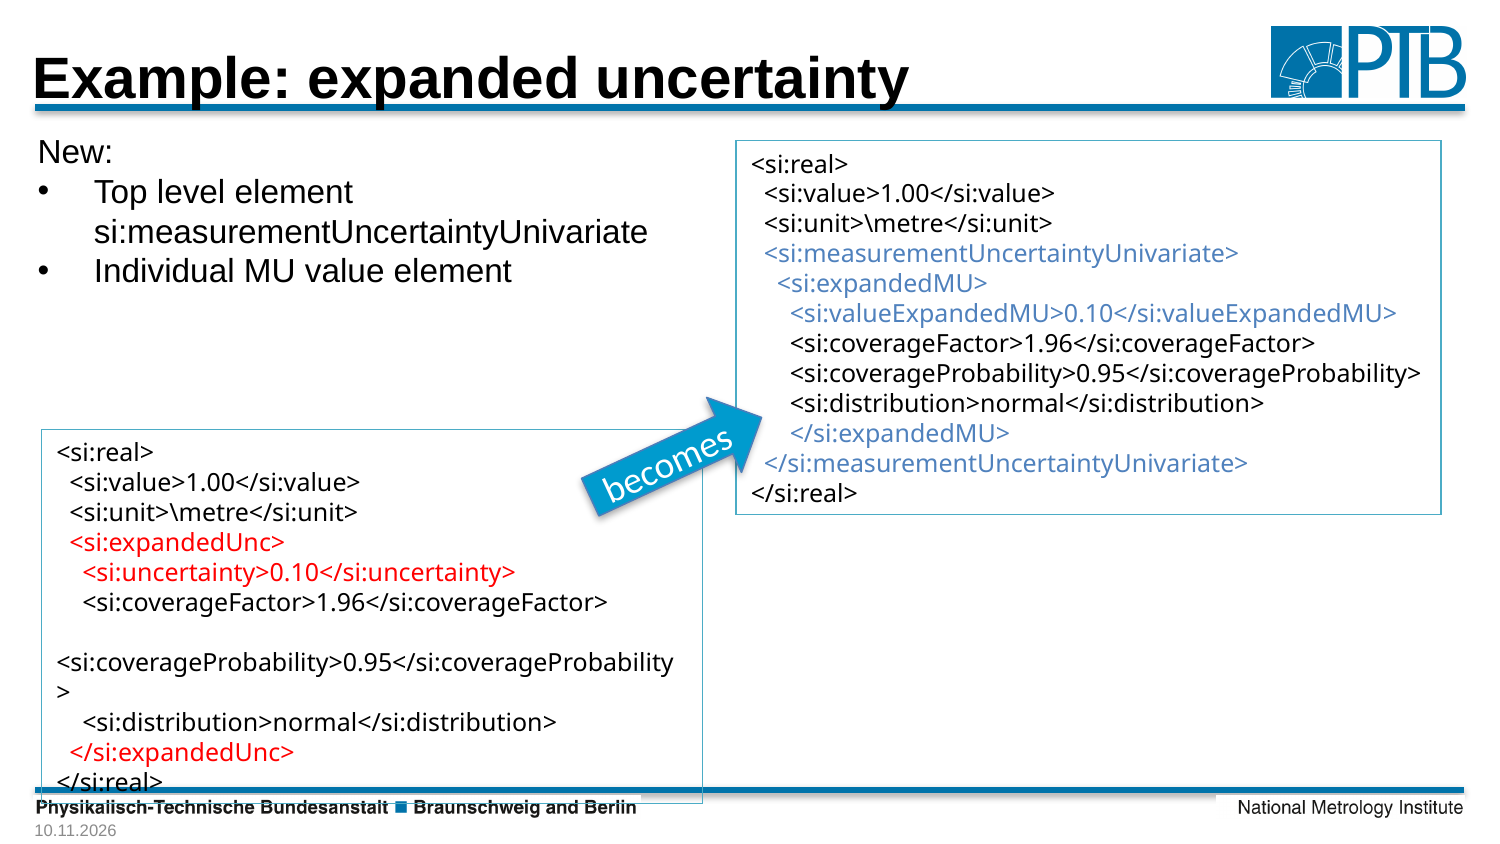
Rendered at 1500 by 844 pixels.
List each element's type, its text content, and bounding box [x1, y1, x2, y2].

picture [1459, 26, 1467, 75]
picture [1216, 795, 1465, 819]
text_box New: Top level element si:measurementUncertaintyUnivariate Individual MU value element [22, 122, 673, 297]
picture [1459, 80, 1467, 98]
text_box becomes [580, 396, 763, 517]
text_box <si:real> <si:value>1.00</si:value> <si:unit>\metre</si:unit> <si:measurementUncertaintyUnivariate> <si:expandedMU> <si:valueExpandedMU>0.10</si:valueExpandedMU> <si:coverageFactor>1.96</si:coverageFactor> <si:coverageProbability>0.95</si:coverageProbability> <si:distribution>normal</si:distribution> </si:expandedMU> </si:measurementUncertaintyUnivariate> </si:real> [735, 140, 1442, 515]
title Example: expanded uncertainty [17, 26, 1459, 123]
picture [33, 795, 641, 815]
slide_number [19, 815, 669, 844]
text_box <si:real> <si:value>1.00</si:value> <si:unit>\metre</si:unit> <si:expandedUnc> <si:uncertainty>0.10</si:uncertainty> <si:coverageFactor>1.96</si:coverageFactor> <si:coverageProbability>0.95</si:coverageProbability> <si:distribution>normal</si:distribution> </si:expandedUnc> </si:real> [41, 429, 703, 804]
